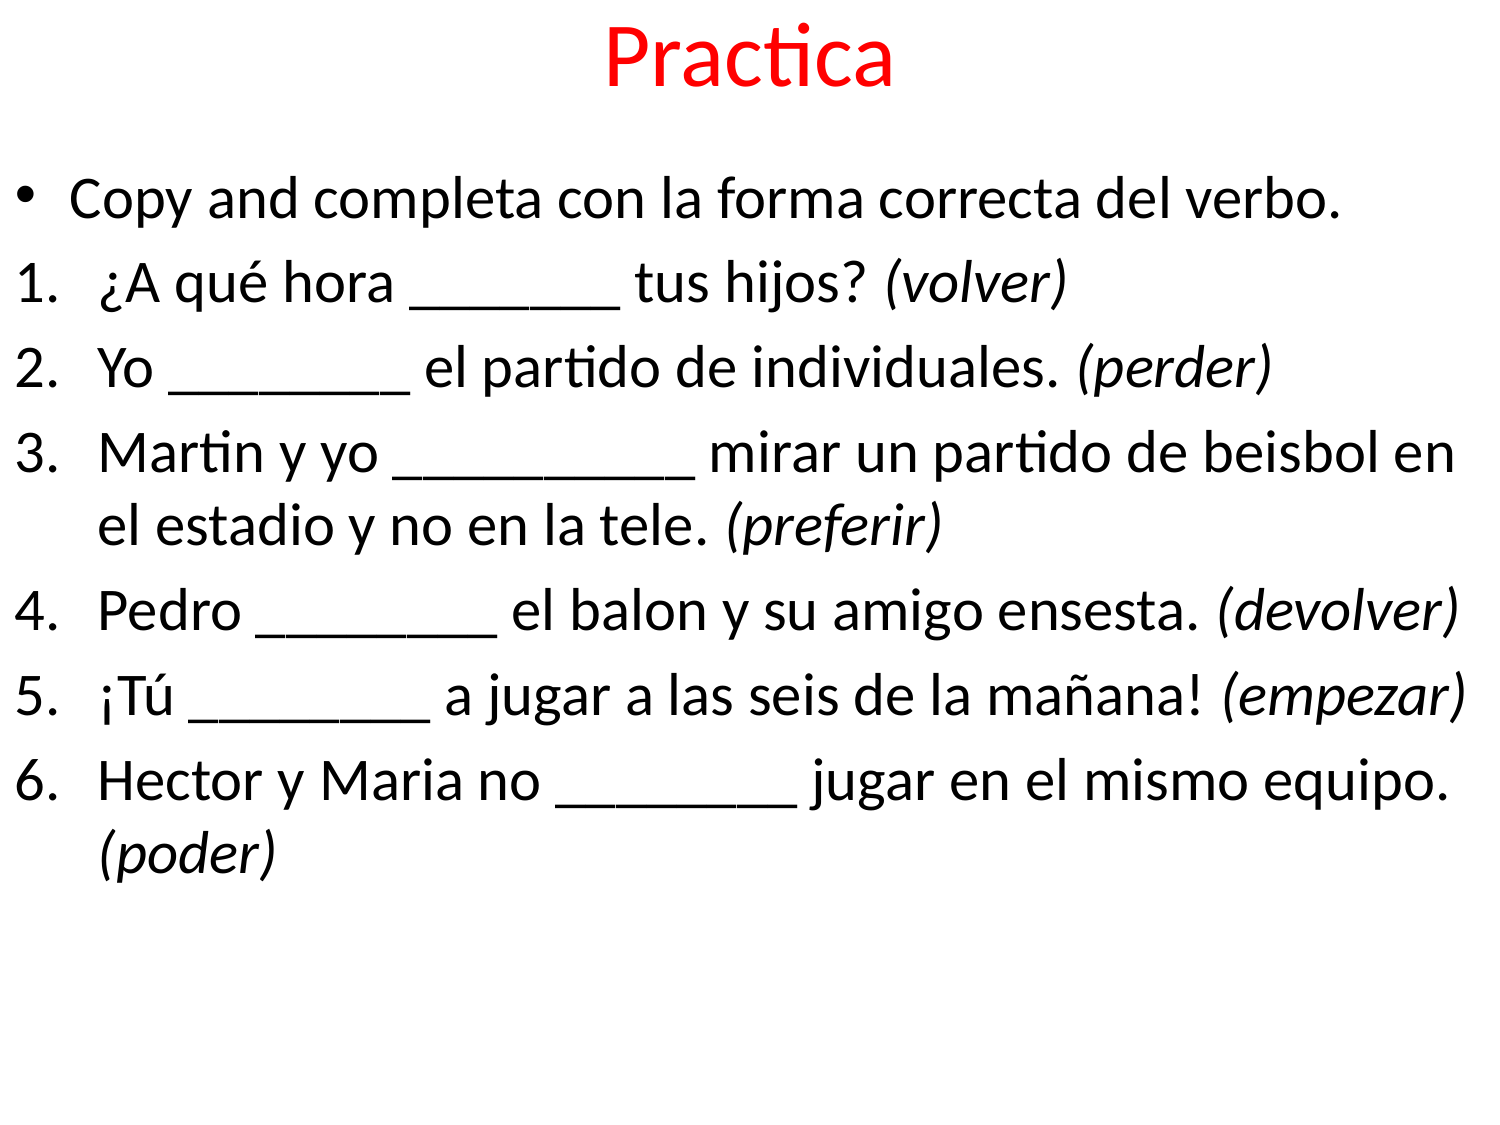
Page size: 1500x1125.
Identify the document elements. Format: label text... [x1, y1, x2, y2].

text_box Practica [74, 0, 1425, 149]
text_box Copy and completa con la forma correcta del verbo. ¿A qué hora _______ tus hijos? (volver) Yo ________ el partido de individuales. (perder) Martin y yo __________ mirar un partido de beisbol en el estadio y no en la tele. (preferir) Pedro ________ el balon y su amigo ensesta. (devolver) ¡Tú ________ a jugar a las seis de la mañana! (empezar) Hector y Maria no ________ jugar en el mismo equipo. (poder) [0, 149, 1488, 1000]
